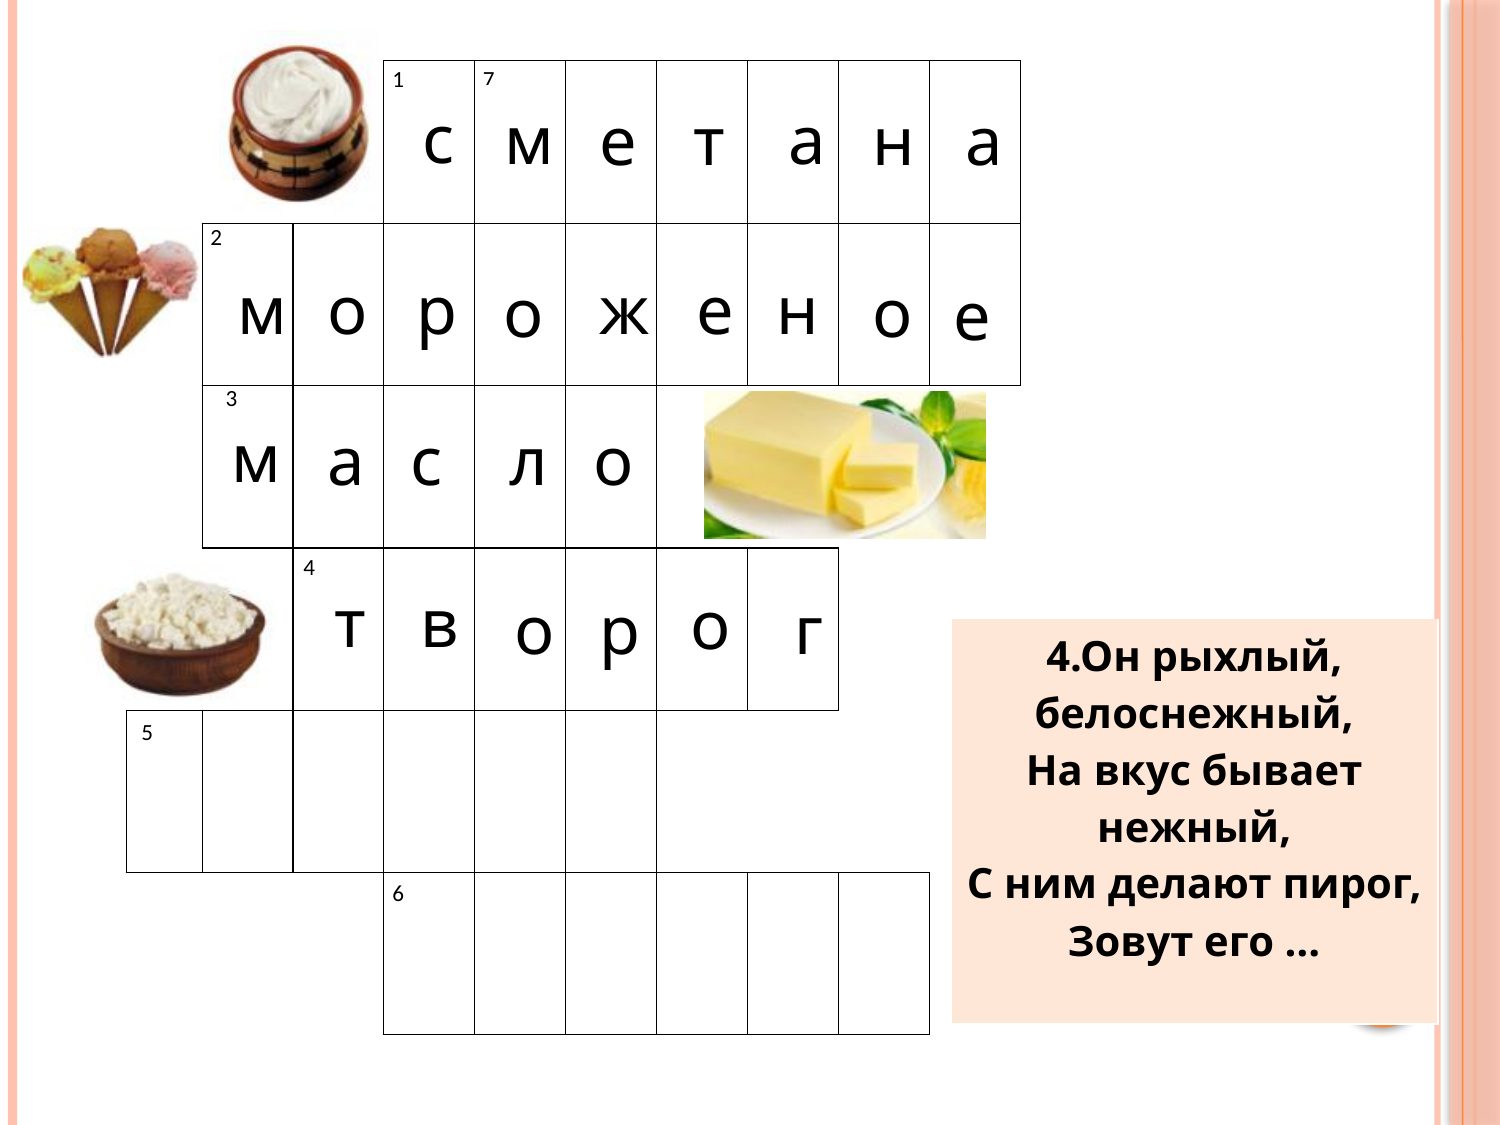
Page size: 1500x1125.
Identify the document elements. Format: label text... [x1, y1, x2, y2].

table_header 4.Он рыхлый, белоснежный, На вкус бывает нежный, С ним делают пирог, Зовут его … [1302, 619, 1437, 1023]
picture [84, 562, 276, 706]
picture [704, 390, 986, 540]
picture [219, 29, 380, 214]
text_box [109, 57, 1296, 1089]
picture [22, 226, 201, 359]
